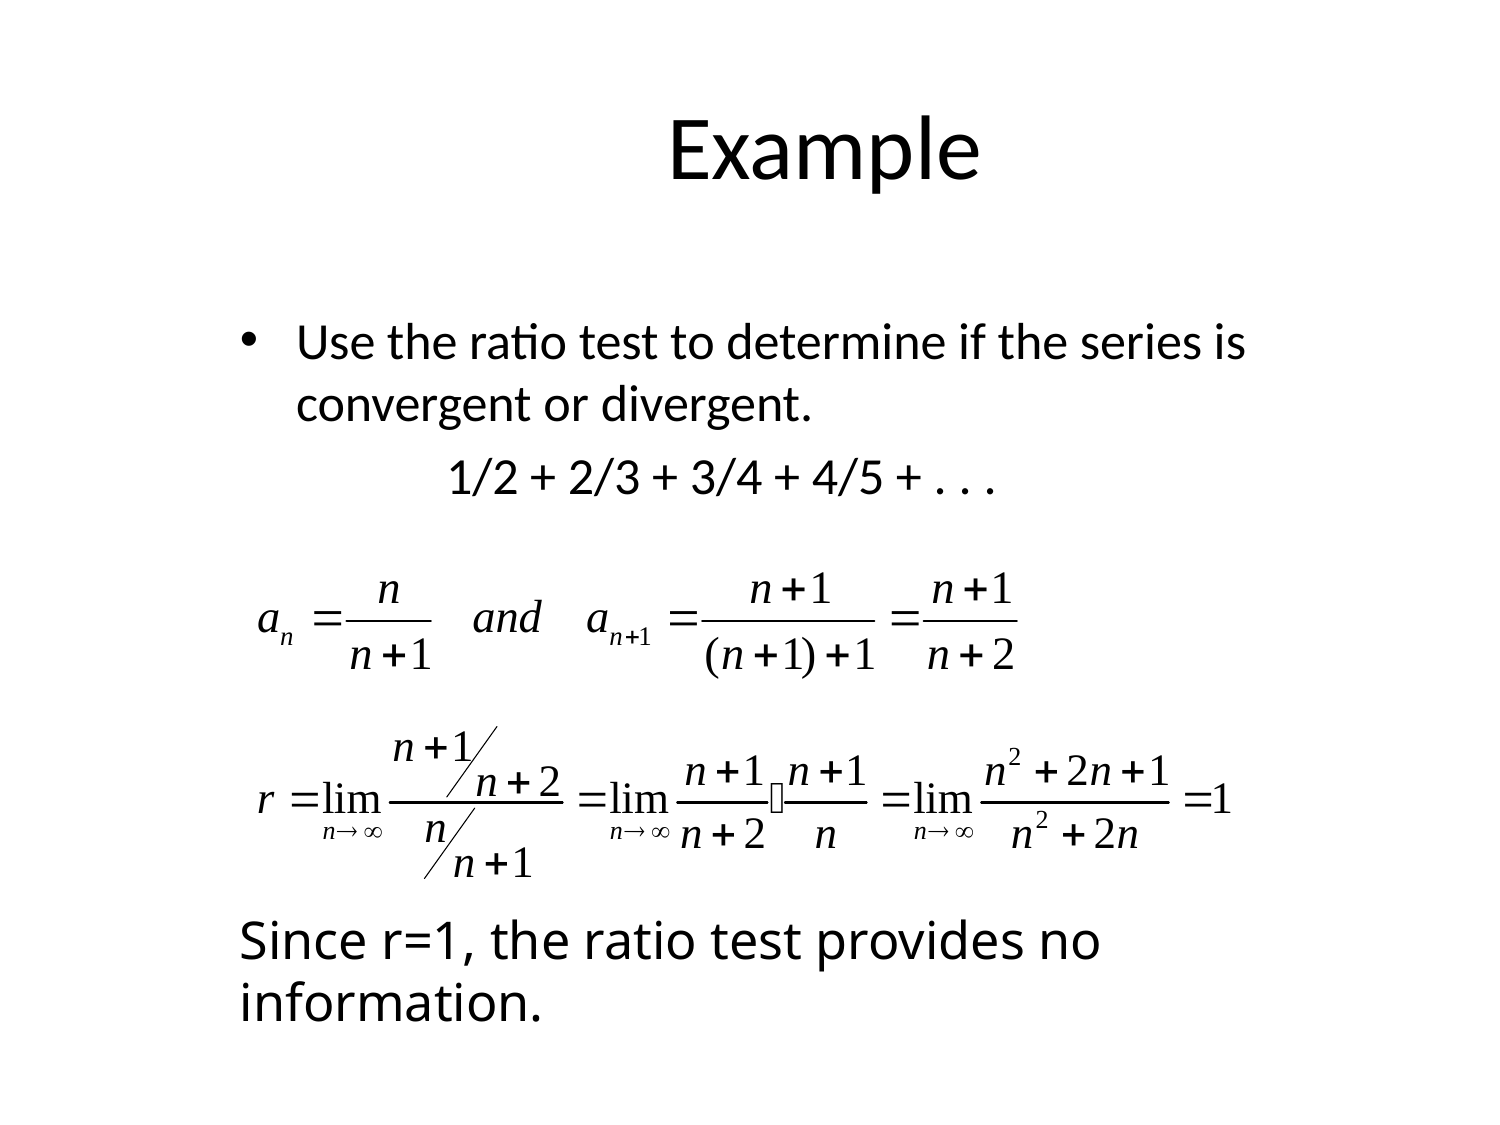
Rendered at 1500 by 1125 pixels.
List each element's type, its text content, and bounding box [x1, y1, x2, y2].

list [249, 559, 1026, 688]
text_box Since r=1, the ratio test provides no information. [225, 899, 1388, 1040]
list Use the ratio test to determine if the series is convergent or divergent. 1/2 + 2/3 + 3/4 + 4/5 + . . . [224, 299, 1363, 550]
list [249, 715, 1238, 889]
title Example [224, 49, 1425, 237]
